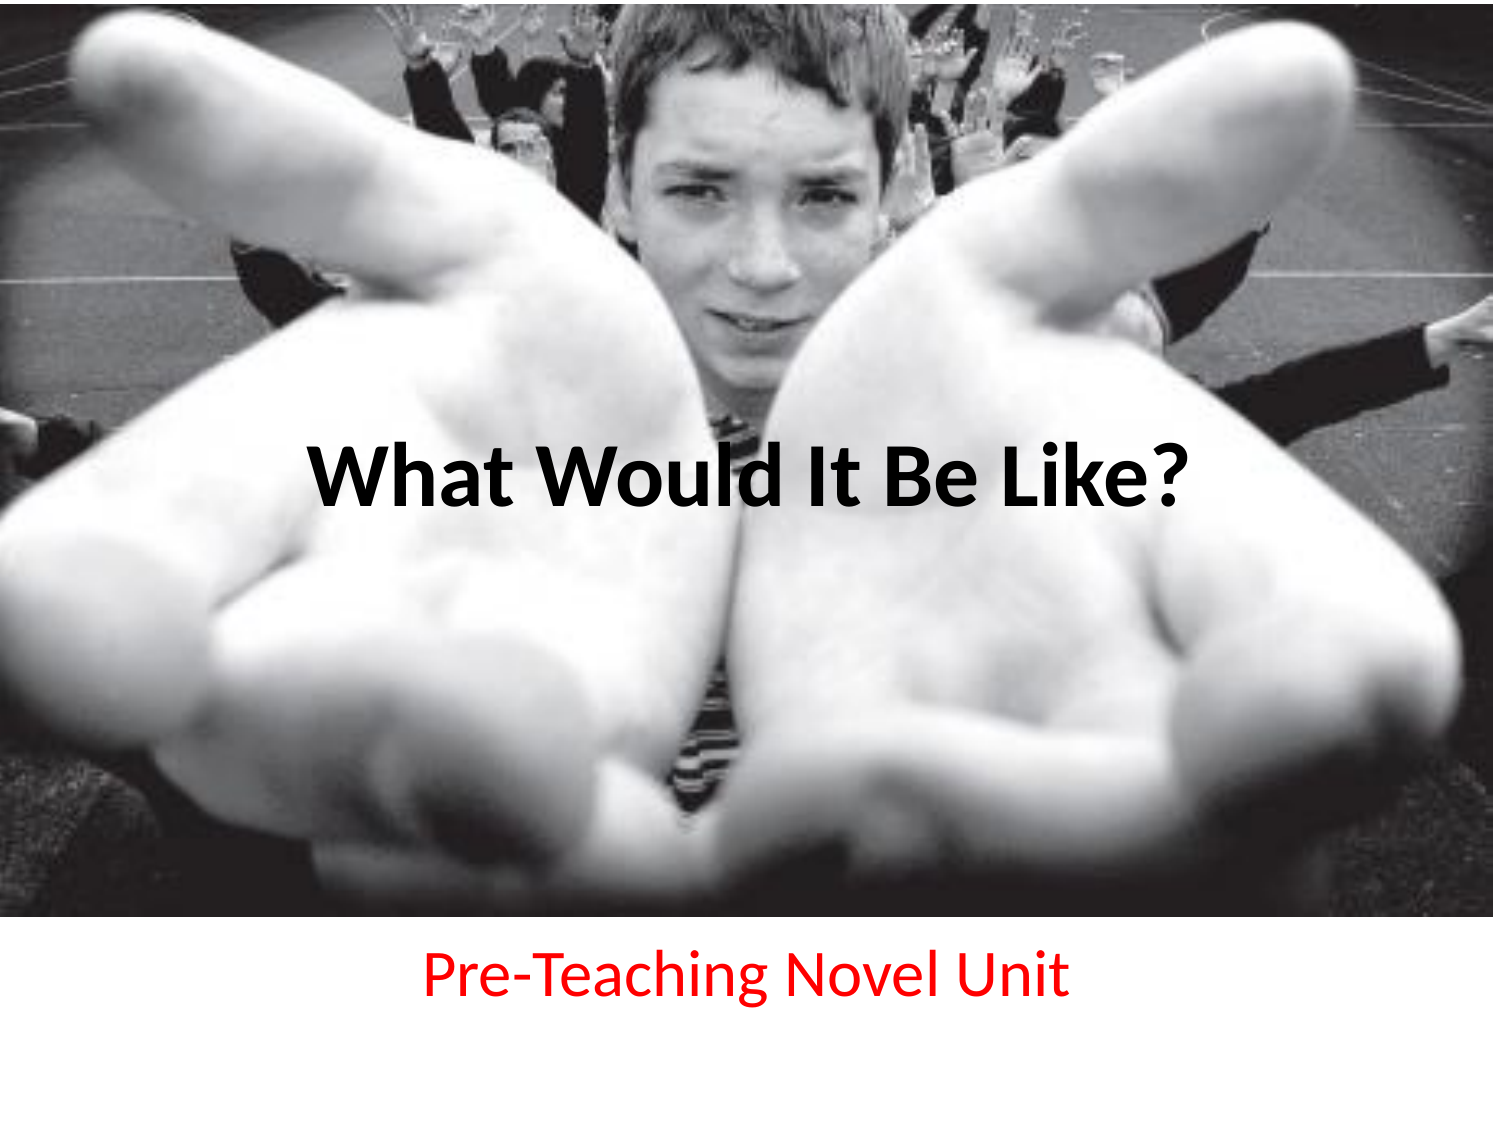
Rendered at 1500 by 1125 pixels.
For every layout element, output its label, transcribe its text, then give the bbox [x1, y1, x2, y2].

subtitle Pre-Teaching Novel Unit [221, 923, 1272, 1125]
picture [0, 3, 1494, 917]
